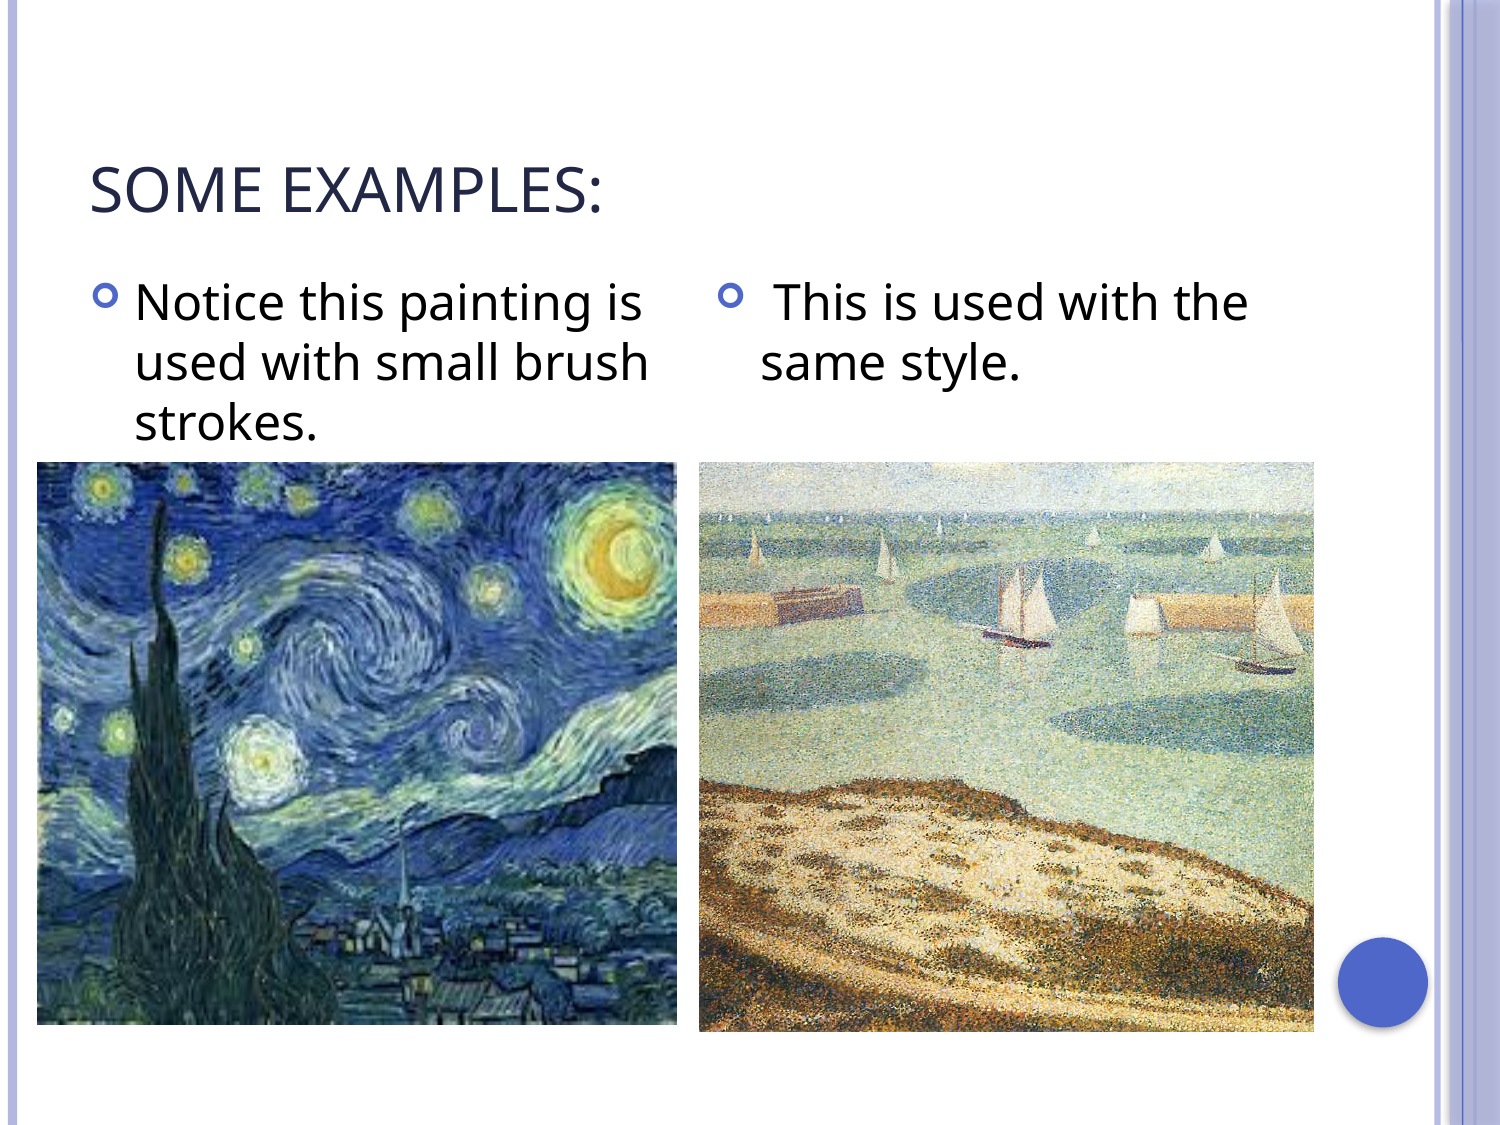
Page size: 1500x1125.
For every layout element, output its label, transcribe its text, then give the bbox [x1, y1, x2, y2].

title Some examples: [75, 45, 1300, 233]
picture [36, 461, 677, 1026]
picture [699, 461, 1315, 1032]
list Notice this painting is used with small brush strokes. [75, 262, 675, 460]
list This is used with the same style. [700, 262, 1301, 460]
